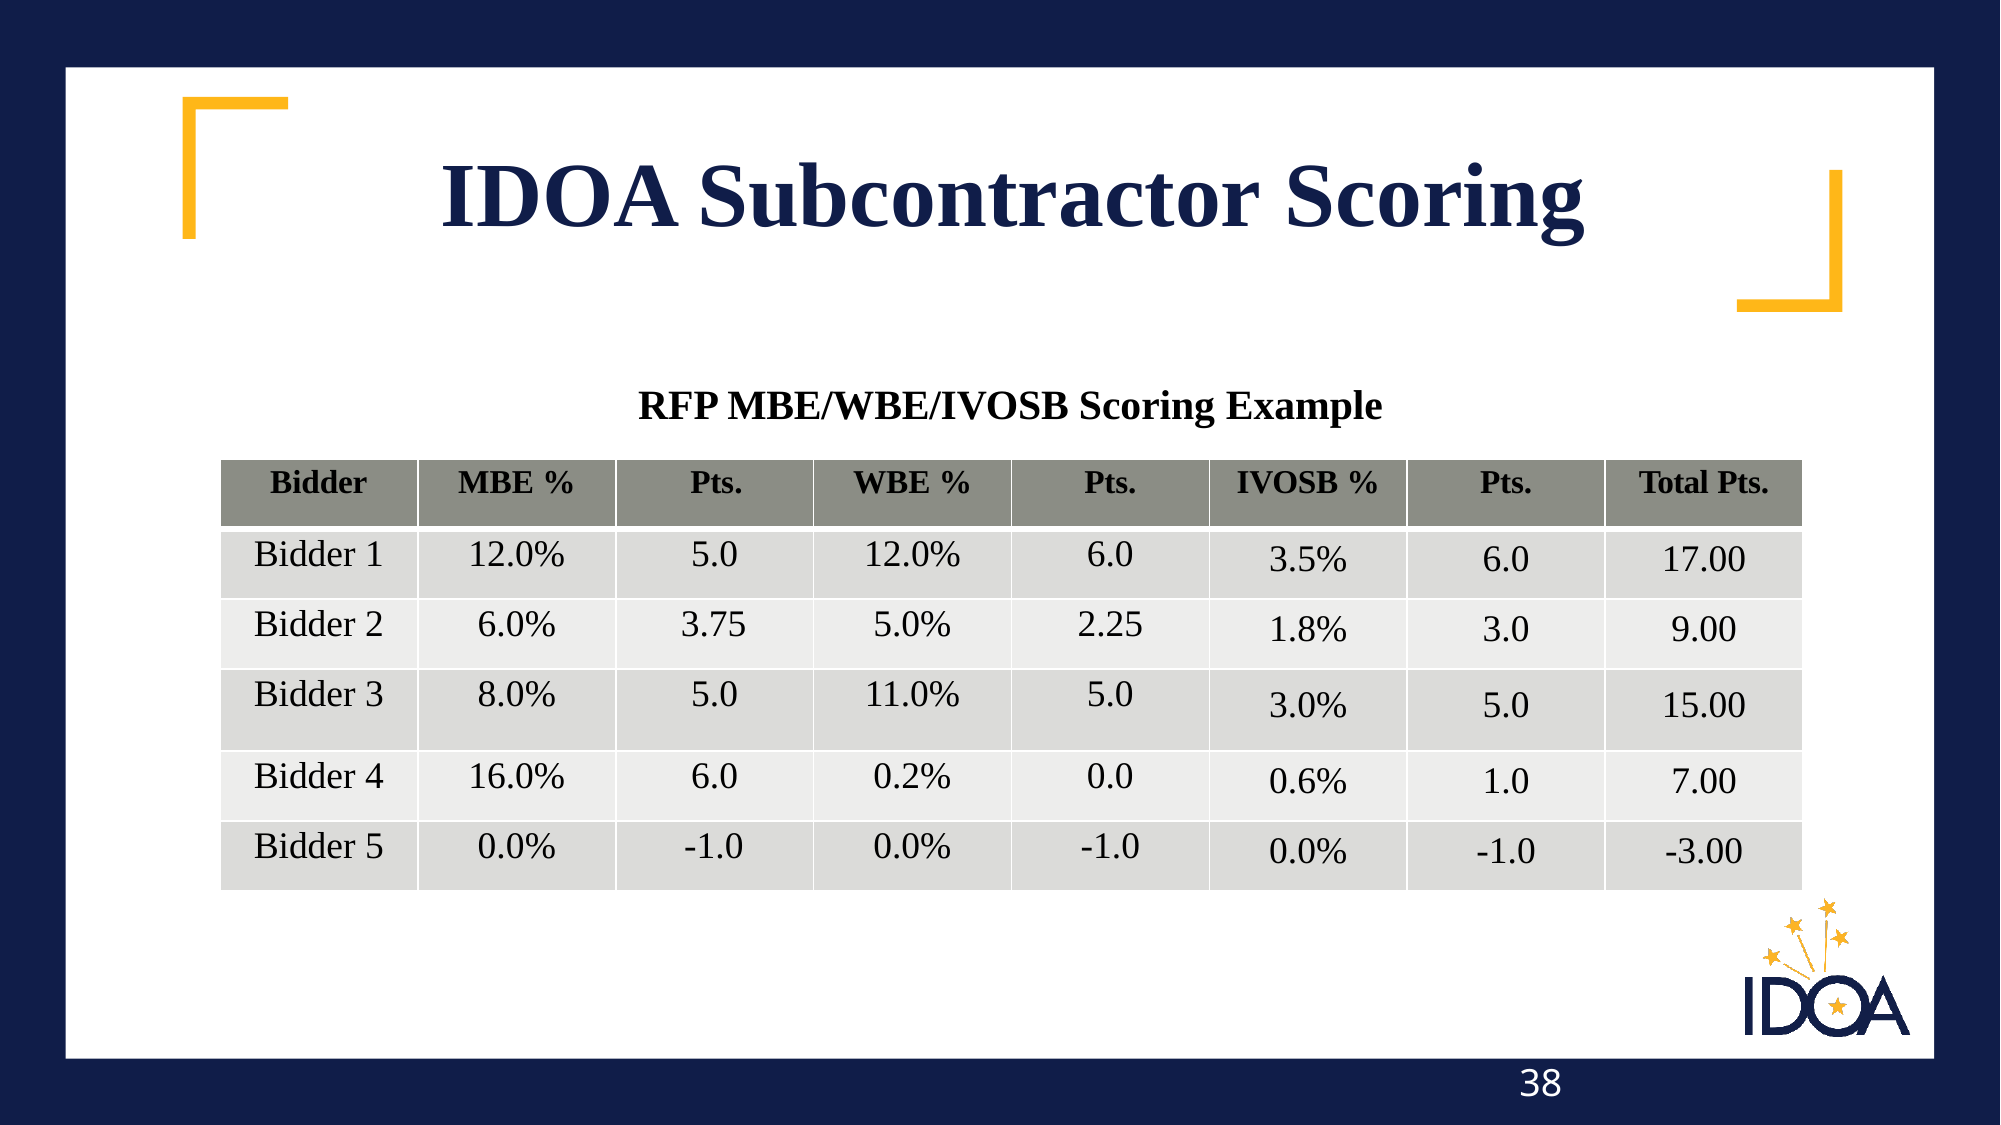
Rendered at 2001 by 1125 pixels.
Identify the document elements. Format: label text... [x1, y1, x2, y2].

table_cell 3.75 [617, 600, 813, 668]
table_cell 11.0% [814, 670, 1011, 750]
table_cell 7.00 [1606, 752, 1802, 820]
slide_number 38 [1513, 1066, 1571, 1125]
table_cell Bidder 2 [221, 600, 417, 668]
table_header Pts. [1408, 460, 1604, 526]
table_cell -3.00 [1606, 822, 1802, 890]
table_cell 5.0 [617, 532, 813, 598]
table_cell 5.0 [1012, 670, 1209, 750]
table_header Pts. [617, 460, 813, 526]
table_cell Bidder 1 [221, 532, 417, 598]
table_cell 12.0% [814, 532, 1011, 598]
table_cell 5.0 [617, 670, 813, 750]
table_cell 17.00 [1606, 532, 1802, 598]
table_cell -1.0 [1408, 822, 1604, 890]
table_cell 6.0 [1408, 532, 1604, 598]
table_cell 0.0 [1012, 752, 1209, 820]
table_cell 0.0% [1210, 822, 1406, 890]
table_header MBE % [419, 460, 615, 526]
table_cell Bidder 4 [221, 752, 417, 820]
table_header Pts. [1012, 460, 1209, 526]
table_cell 0.0% [814, 822, 1011, 890]
table_cell 6.0 [1012, 532, 1209, 598]
text_box RFP MBE/WBE/IVOSB Scoring Example [636, 376, 1389, 429]
picture [1702, 857, 1959, 1114]
table_cell 5.0% [814, 600, 1011, 668]
table_cell Bidder 5 [221, 822, 417, 890]
table_cell -1.0 [617, 822, 813, 890]
table_cell 3.0% [1210, 670, 1406, 750]
table_cell Bidder 3 [221, 670, 417, 750]
table_cell 9.00 [1606, 600, 1802, 668]
table_cell 5.0 [1408, 670, 1604, 750]
table_cell 15.00 [1606, 670, 1802, 750]
table_cell 12.0% [419, 532, 615, 598]
table_header Bidder [221, 460, 417, 526]
table_cell -1.0 [1012, 822, 1209, 890]
table_cell 0.0% [419, 822, 615, 890]
table_cell 3.0 [1408, 600, 1604, 668]
table_cell 0.6% [1210, 752, 1406, 820]
table_header Total Pts. [1606, 460, 1802, 526]
table_cell 16.0% [419, 752, 615, 820]
table_header WBE % [814, 460, 1011, 526]
table_cell 2.25 [1012, 600, 1209, 668]
table_cell 8.0% [419, 670, 615, 750]
table_cell 6.0% [419, 600, 615, 668]
table_cell 0.2% [814, 752, 1011, 820]
table_cell 1.8% [1210, 600, 1406, 668]
table_cell 6.0 [617, 752, 813, 820]
table_cell 3.5% [1210, 532, 1406, 598]
table_cell 1.0 [1408, 752, 1604, 820]
table_header IVOSB % [1210, 460, 1406, 526]
title IDOA Subcontractor Scoring [438, 133, 1587, 323]
